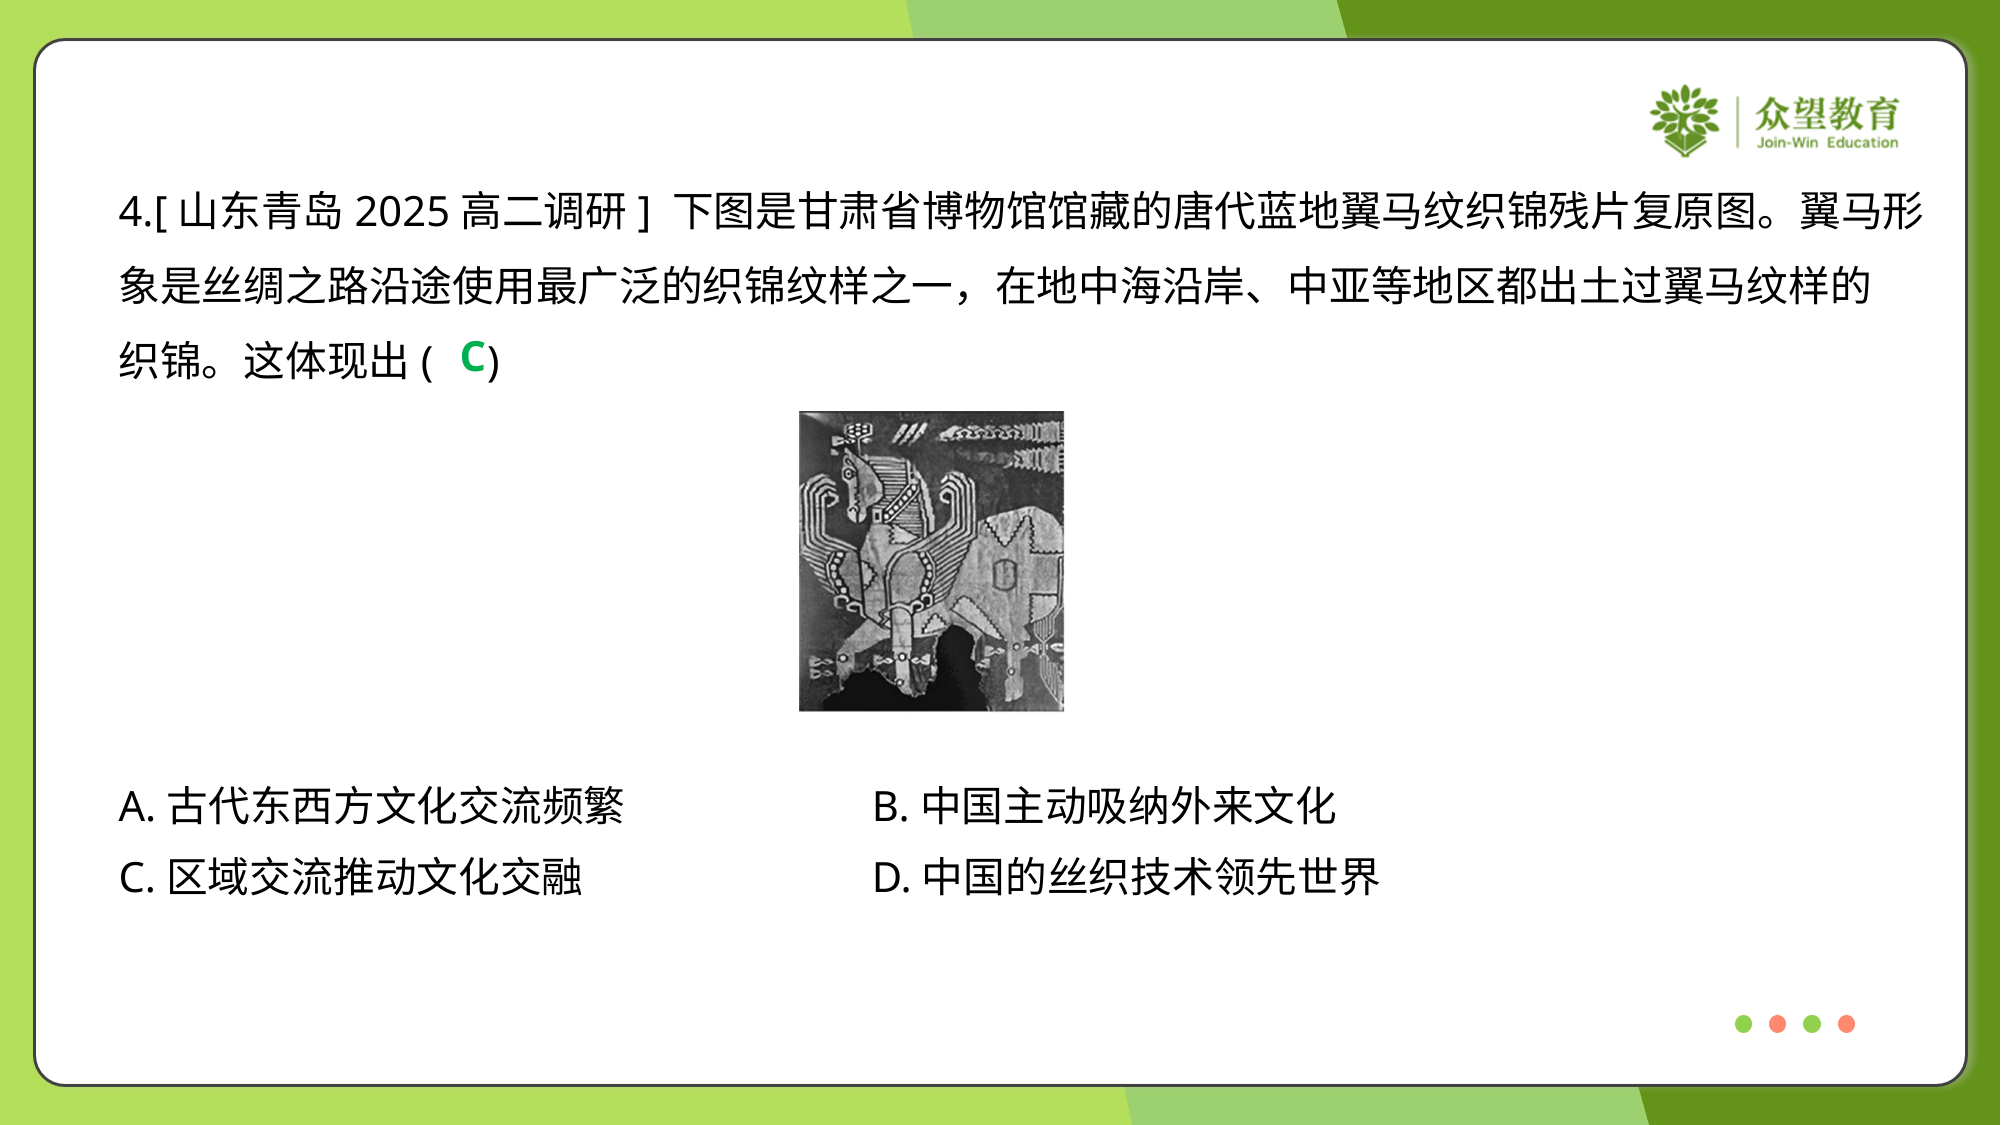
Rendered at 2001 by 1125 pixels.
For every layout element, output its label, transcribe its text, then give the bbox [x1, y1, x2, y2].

text_box C [443, 308, 502, 373]
picture [0, 0, 2000, 1125]
text_box A.古代东西方文化交流频繁 B.中国主动吸纳外来文化 C.区域交流推动文化交融 D.中国的丝织技术领先世界 [118, 754, 1590, 894]
text_box 4.[山东青岛2025高二调研] 下图是甘肃省博物馆馆藏的唐代蓝地翼马纹织锦残片复原图。翼马形 象是丝绸之路沿途使用最广泛的织锦纹样之一，在地中海沿岸、中亚等地区都出土过翼马纹样的 织锦。这体现出( ) [118, 159, 1590, 373]
